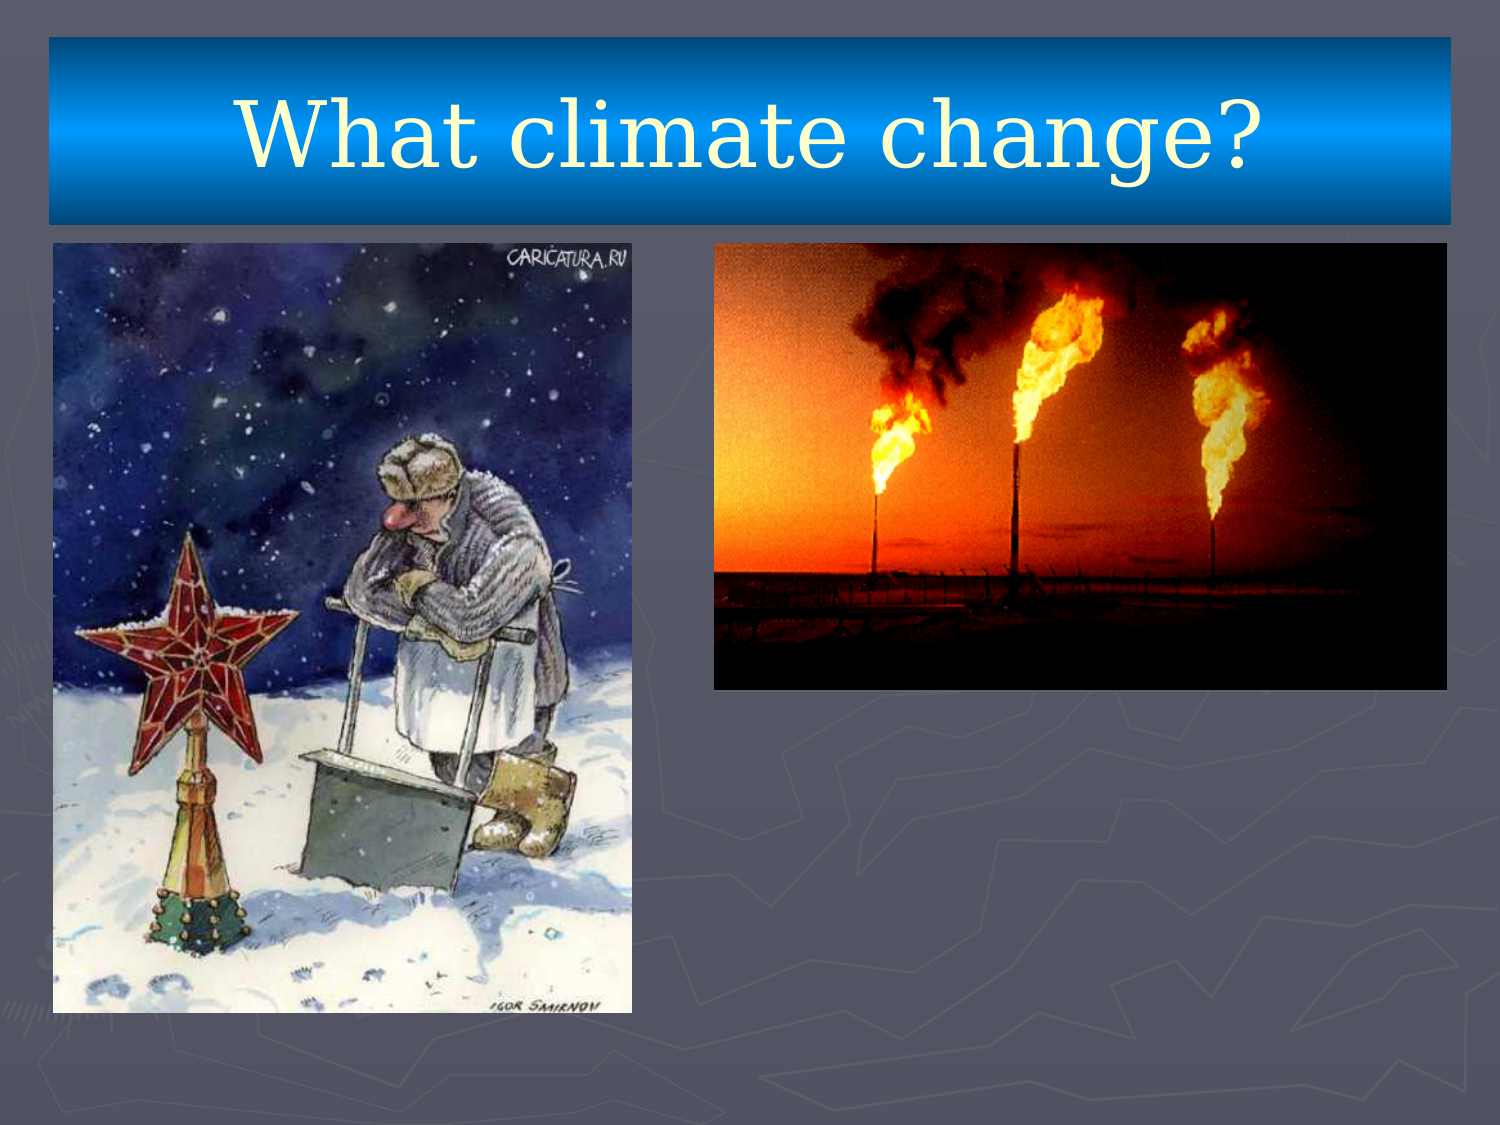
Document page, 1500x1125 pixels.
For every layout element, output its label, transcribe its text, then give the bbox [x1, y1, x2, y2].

title What climate change? [49, 37, 1451, 226]
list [714, 243, 1447, 695]
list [52, 243, 633, 1013]
